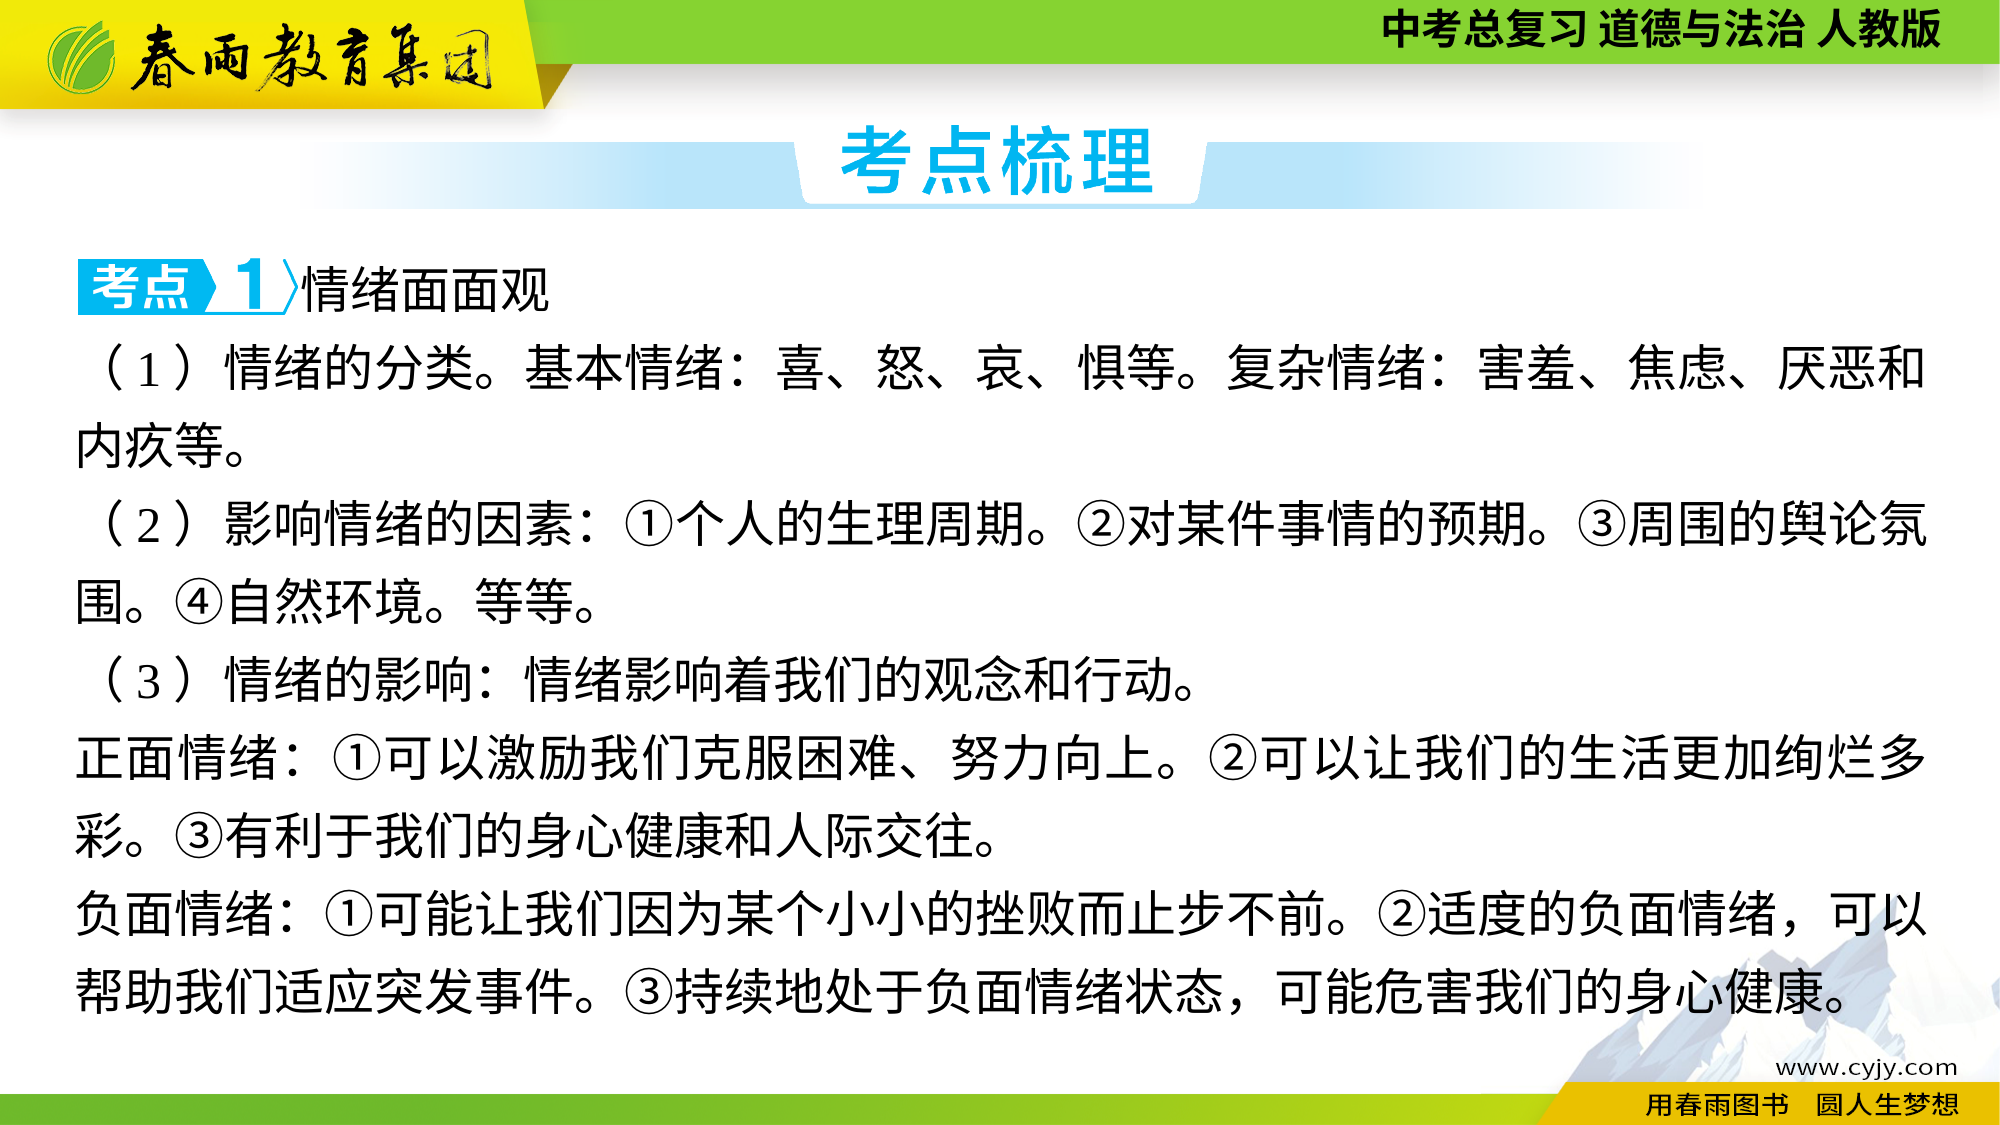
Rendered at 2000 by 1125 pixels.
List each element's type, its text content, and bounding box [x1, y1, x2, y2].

picture [0, 0, 2000, 1125]
list 情绪面面观 （1）情绪的分类。基本情绪：喜、怒、哀、惧等。复杂情绪：害羞、焦虑、厌恶和内疚等。 （2）影响情绪的因素：①个人的生理周期。②对某件事情的预期。③周围的舆论氛围。④自然环境。等等。 （3）情绪的影响：情绪影响着我们的观念和行动。 正面情绪：①可以激励我们克服困难、努力向上。②可以让我们的生活更加绚烂多彩。③有利于我们的身心健康和人际交往。 负面情绪：①可能让我们因为某个小小的挫败而止步不前。②适度的负面情绪，可以帮助我们适应突发事件。③持续地处于负面情绪状态，可能危害我们的身心健康。 [59, 233, 1944, 1028]
